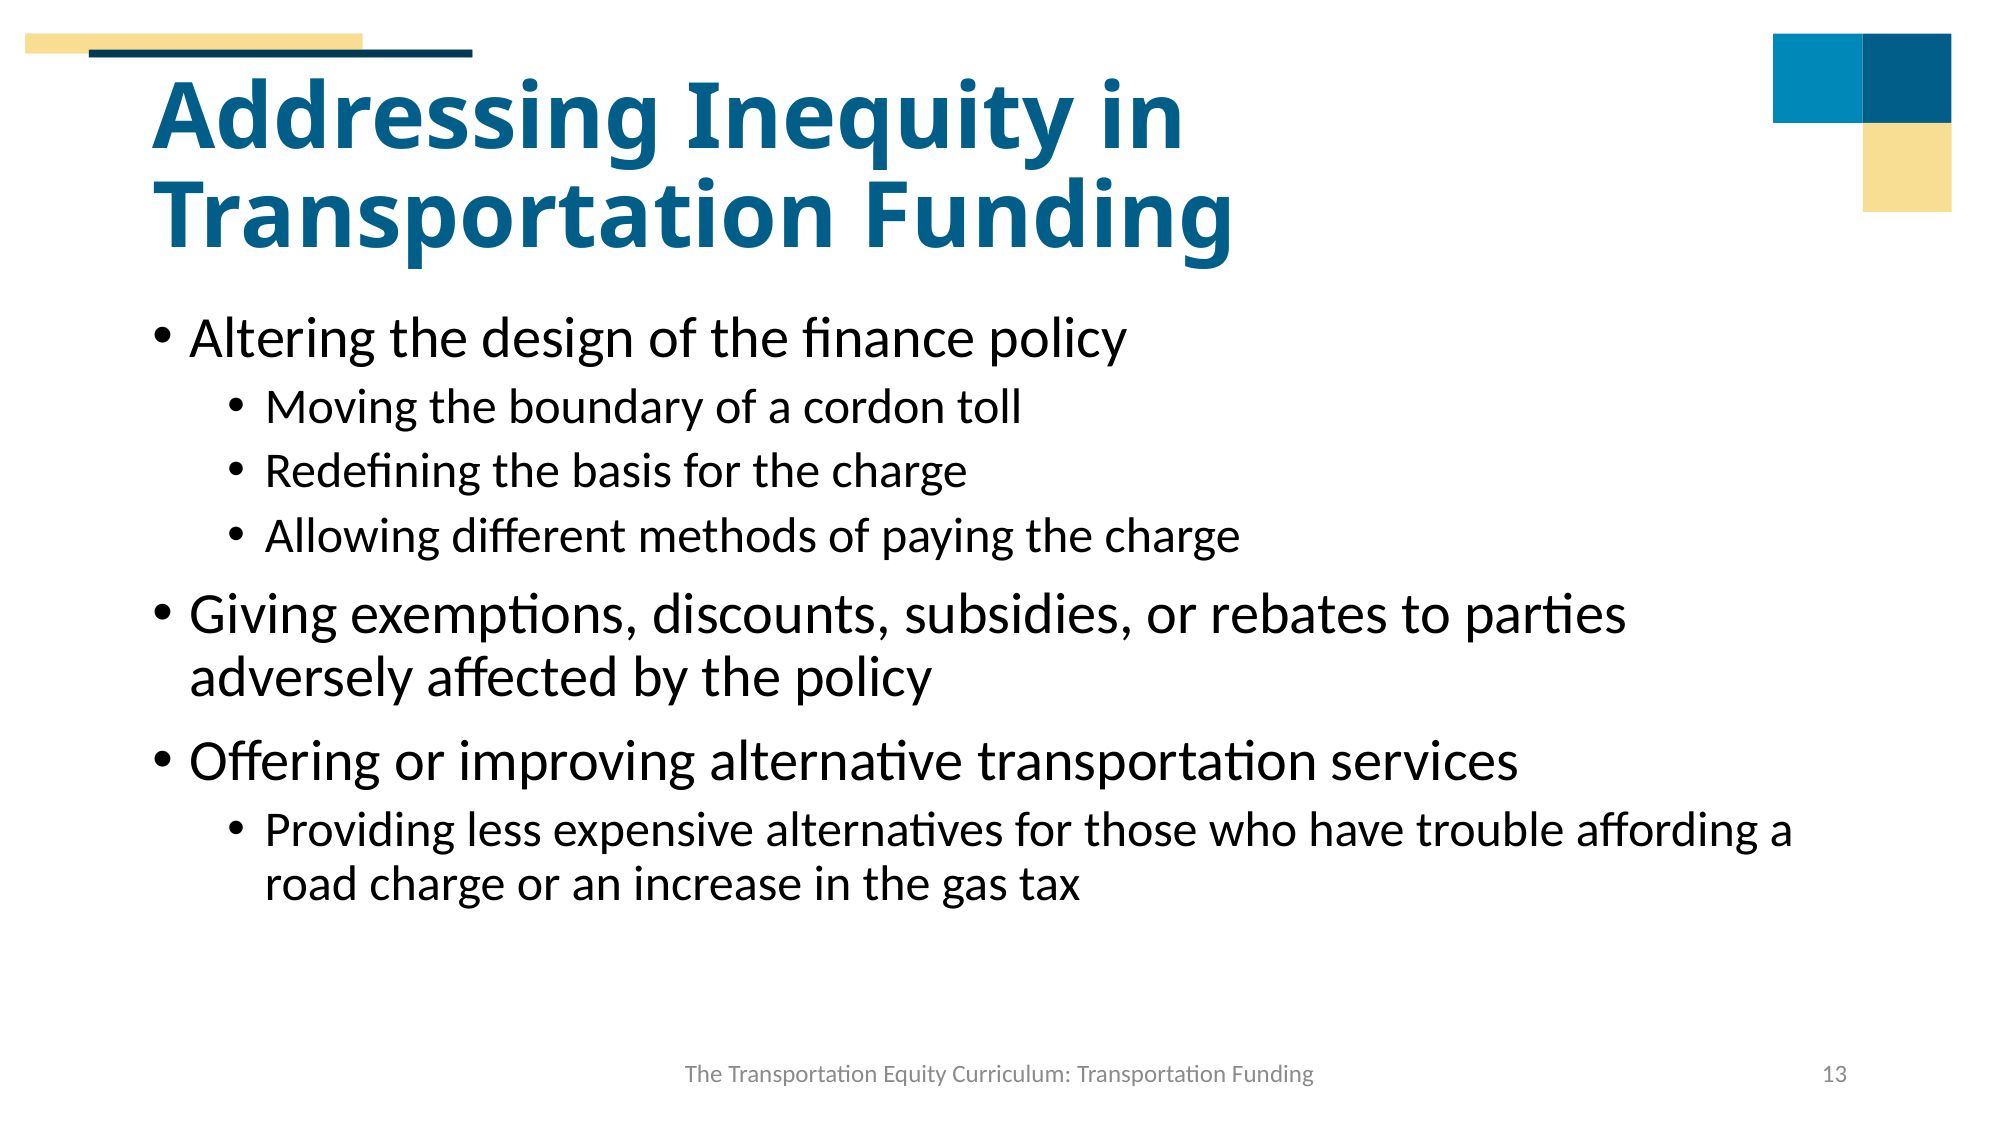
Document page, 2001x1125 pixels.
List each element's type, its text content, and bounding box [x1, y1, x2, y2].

slide_number 13 [1412, 1042, 1863, 1103]
footer The Transportation Equity Curriculum: Transportation Funding [662, 1042, 1338, 1103]
title Addressing Inequity in Transportation Funding [137, 59, 1863, 278]
list Altering the design of the finance policy Moving the boundary of a cordon toll Redefining the basis for the charge Allowing different methods of paying the charge Giving exemptions, discounts, subsidies, or rebates to parties adversely affected by the policy Offering or improving alternative transportation services Providing less expensive alternatives for those who have trouble affording a road charge or an increase in the gas tax [137, 299, 1863, 1014]
